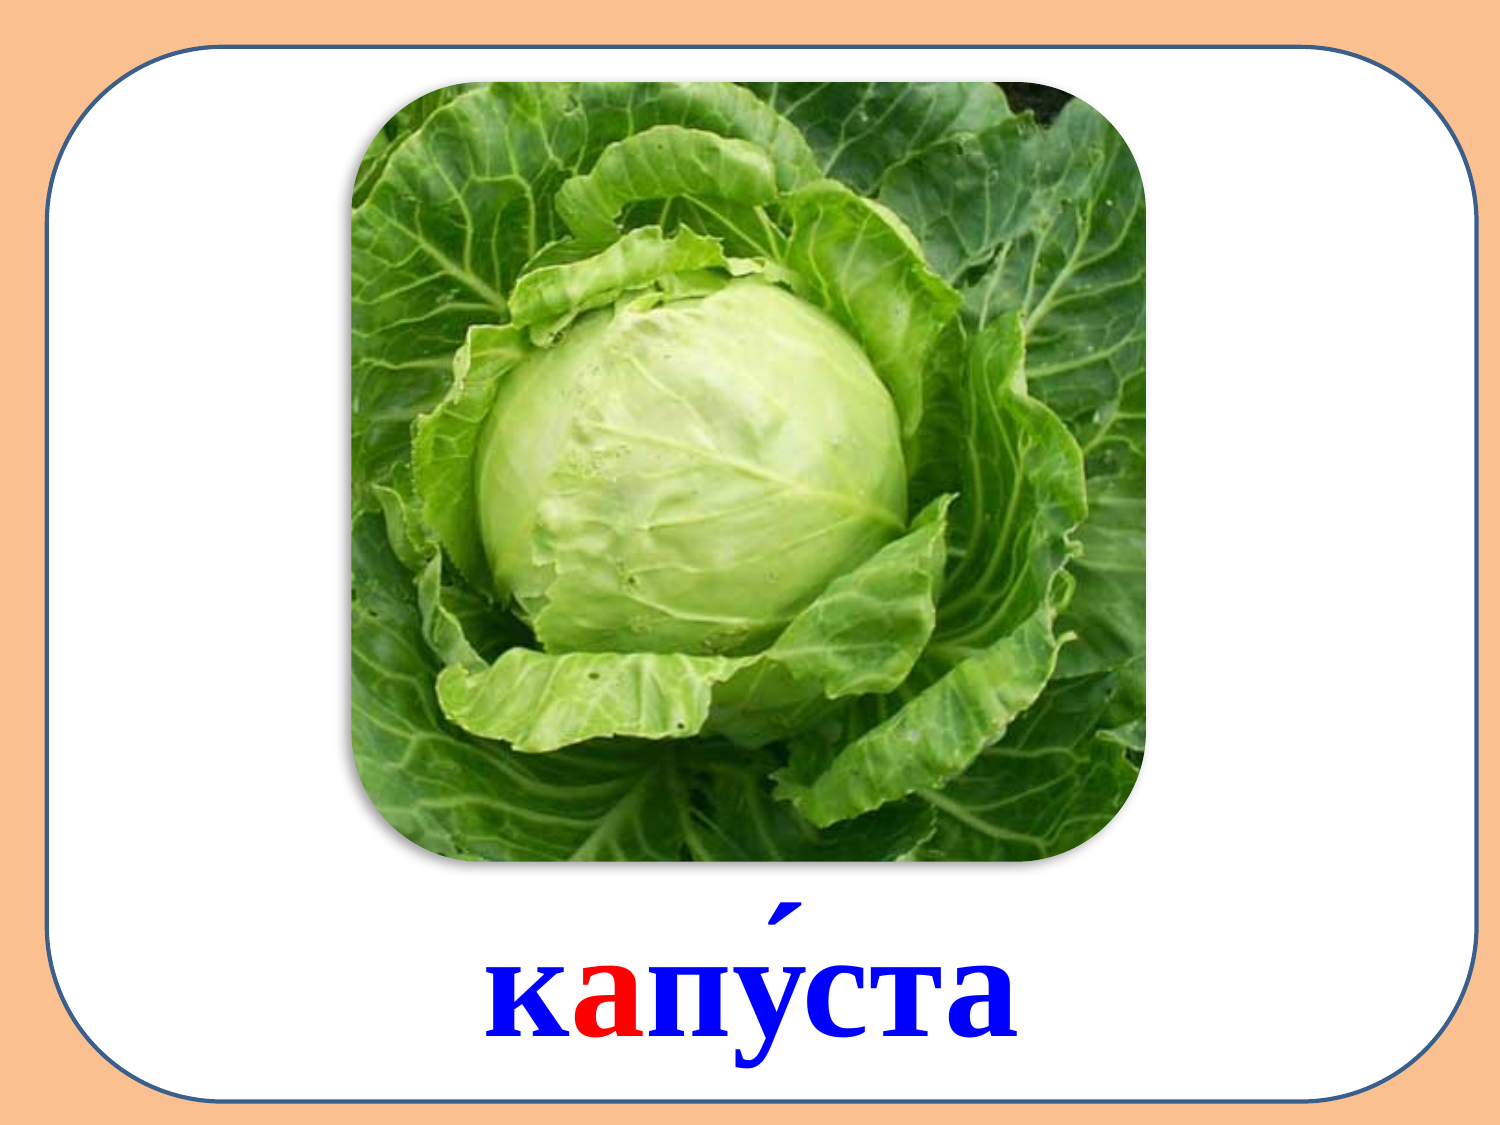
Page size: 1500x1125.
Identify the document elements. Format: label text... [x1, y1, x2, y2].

text_box капу́ста [76, 878, 1427, 1067]
text_box [114, 1067, 1409, 1104]
text_box [44, 44, 1479, 1052]
picture [351, 81, 1147, 862]
